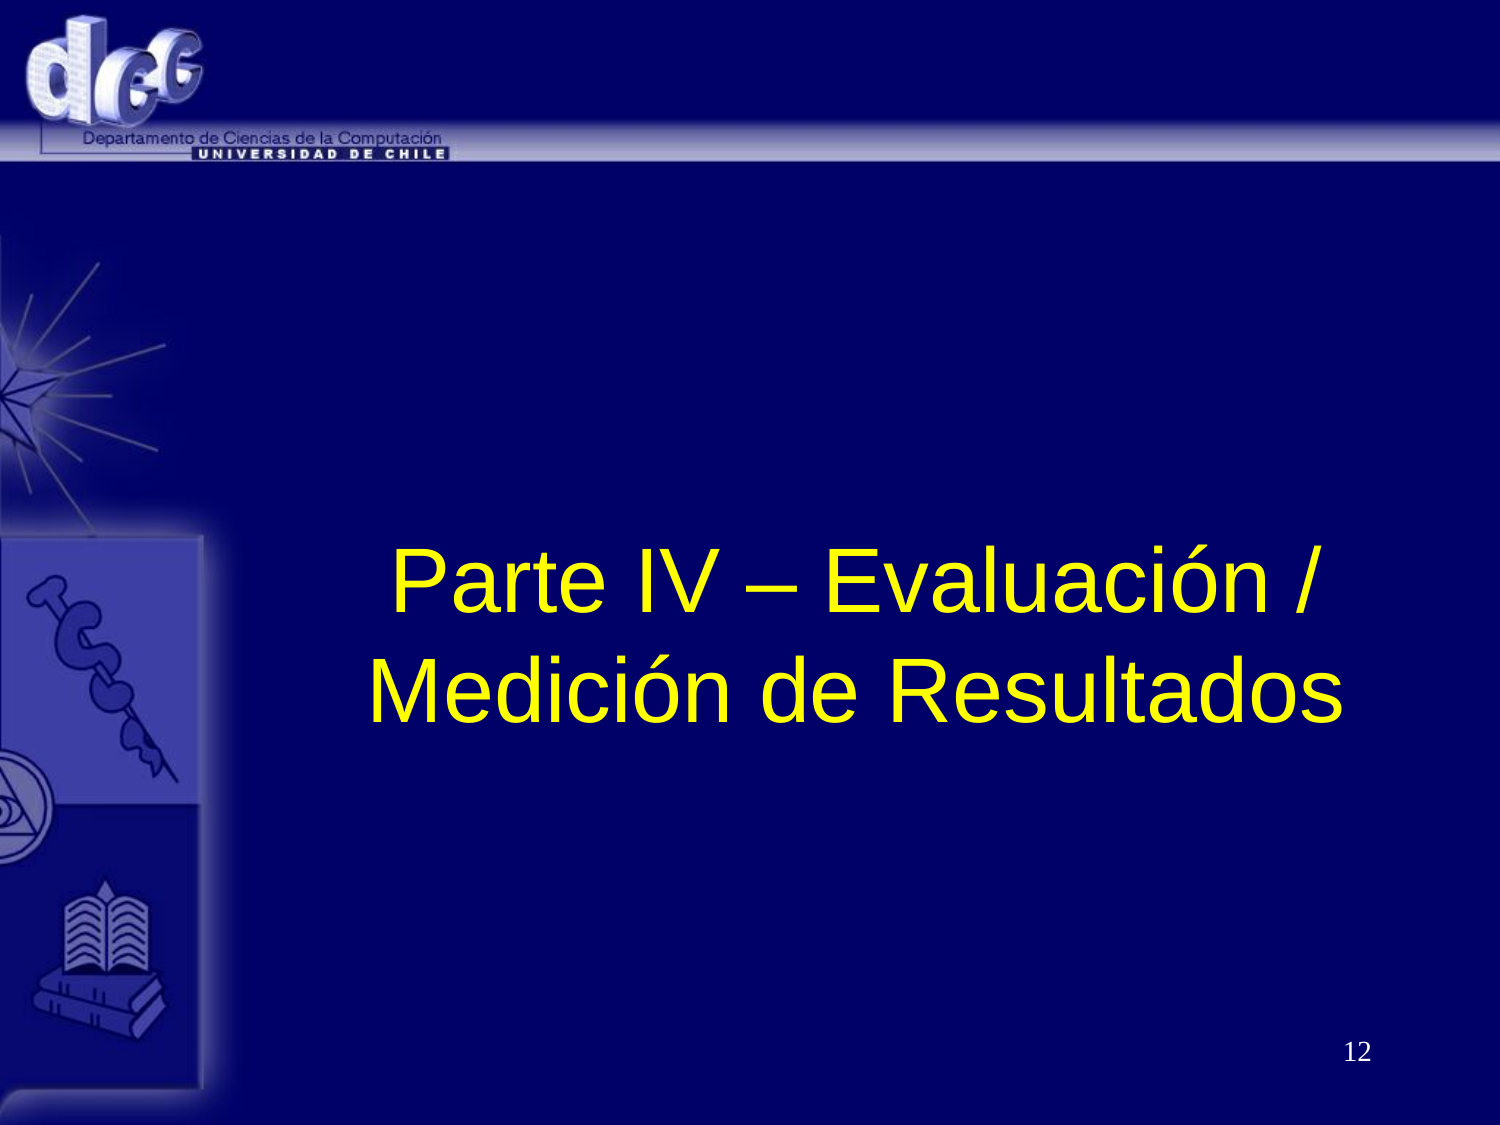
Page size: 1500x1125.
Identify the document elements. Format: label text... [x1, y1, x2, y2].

title Parte IV – Evaluación / Medición de Resultados [219, 510, 1495, 752]
slide_number 12 [1074, 1024, 1388, 1101]
picture [0, 0, 1500, 1125]
